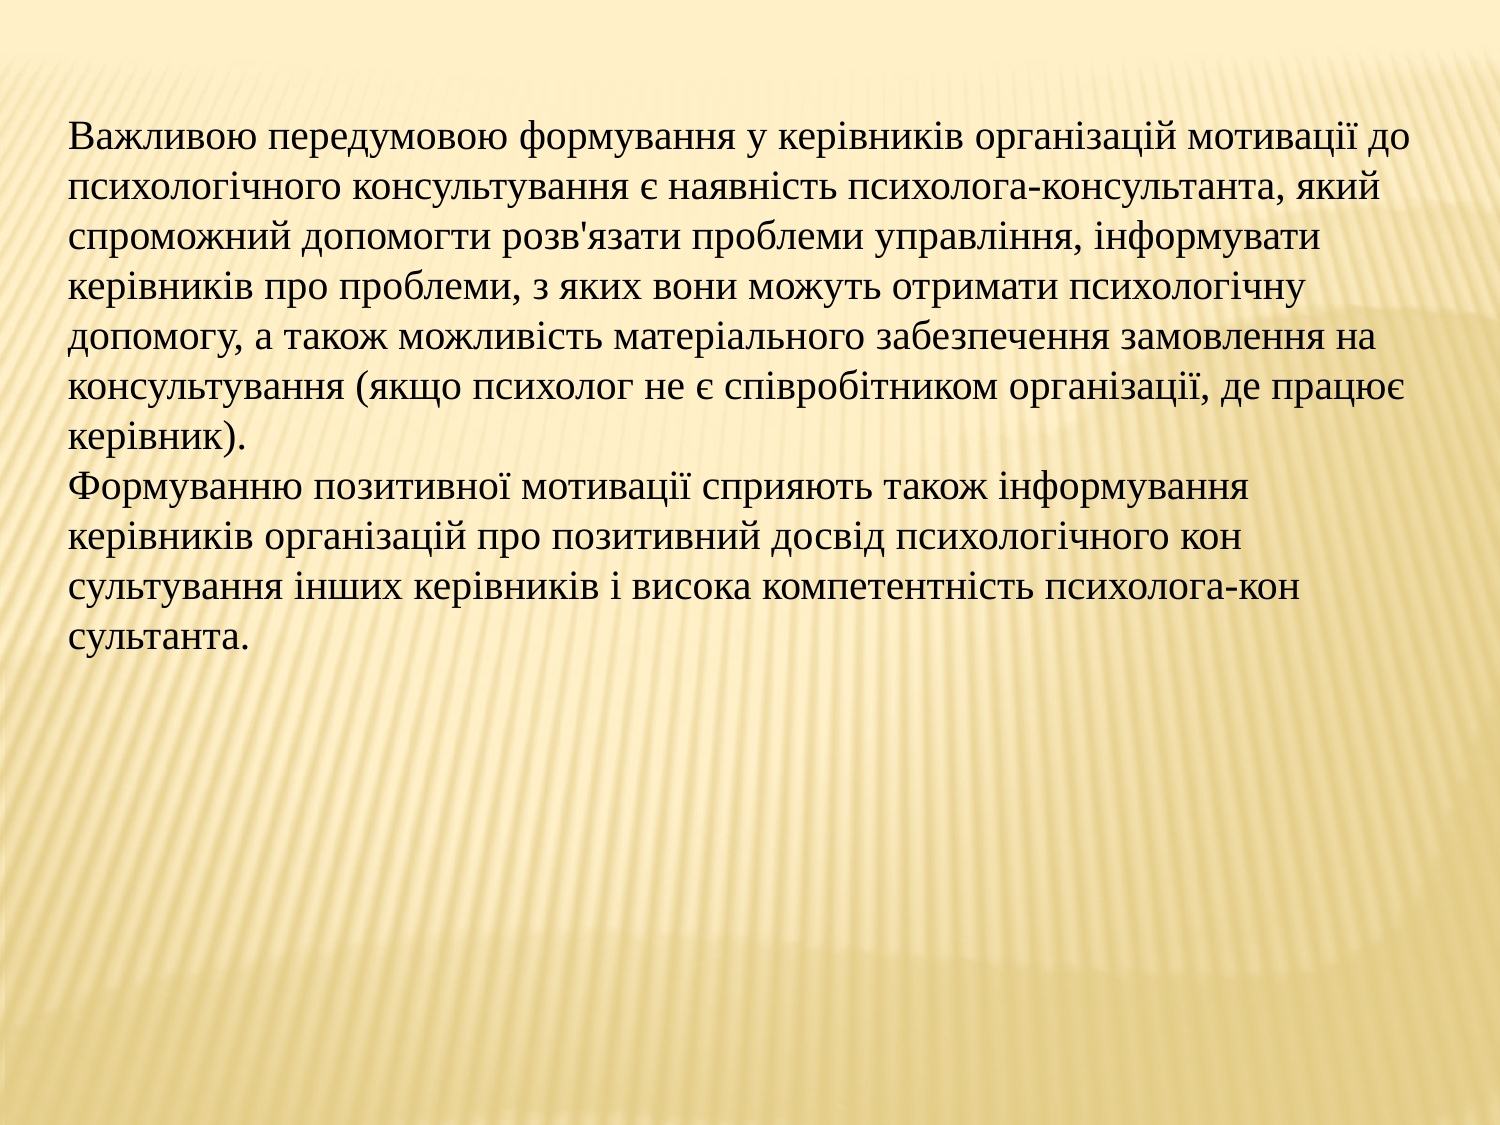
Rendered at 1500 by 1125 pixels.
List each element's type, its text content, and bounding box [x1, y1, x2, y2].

text_box Важливою передумовою формування у керівників організацій мо­тивації до психологічного консультування є наявність психолога-кон­сультанта, який спроможний допомогти розв'язати проблеми управ­ління, інформувати керівників про проблеми, з яких вони можуть отримати психологічну допомогу, а також можливість матеріального забезпечення замовлення на консультування (якщо психолог не є співробітником організації, де працює керівник). Формуванню позитивної мотивації сприяють також інформування керівників організацій про позитивний досвід психологічного кон­сультування інших керівників і висока компетентність психолога-кон­сультанта. [53, 100, 1447, 801]
